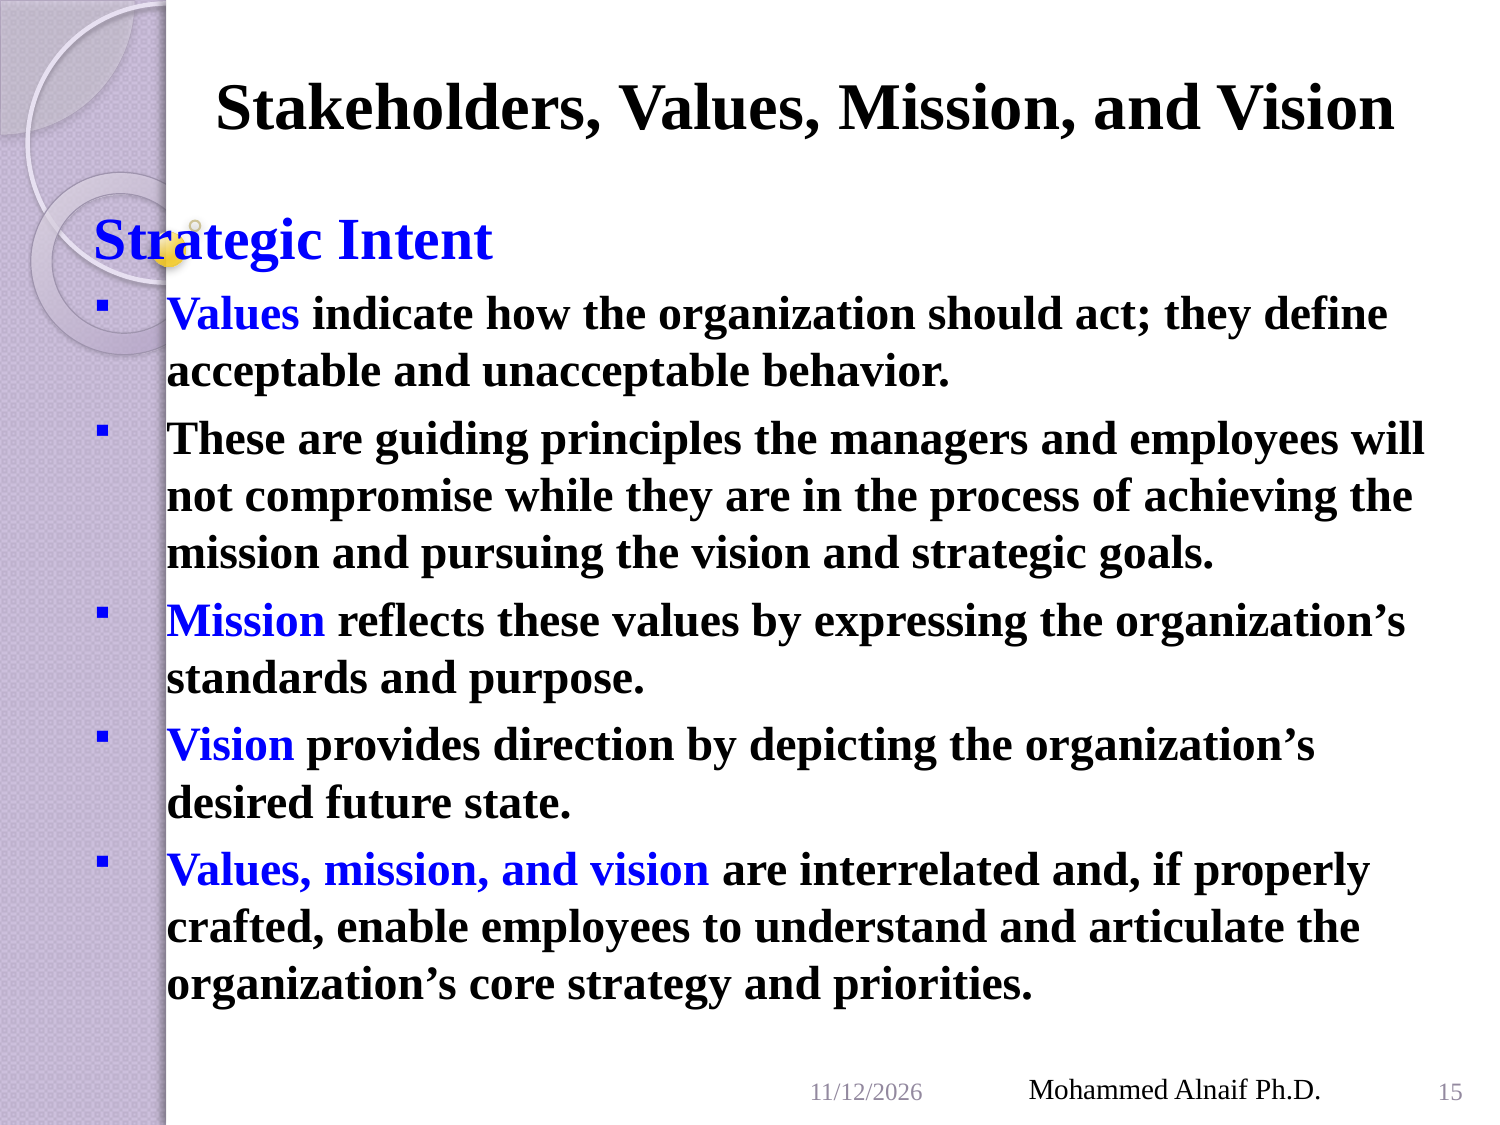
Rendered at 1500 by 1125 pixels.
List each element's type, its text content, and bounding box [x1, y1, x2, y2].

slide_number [587, 1038, 937, 1113]
footer Mohammed Alnaif Ph.D. [937, 1038, 1413, 1113]
slide_number 15 [1413, 1034, 1488, 1113]
subtitle Strategic Intent Values indicate how the organization should act; they define acceptable and unacceptable behavior. These are guiding principles the managers and employees will not compromise while they are in the process of achieving the mission and pursuing the vision and strategic goals. Mission reflects these values by expressing the organization’s standards and purpose. Vision provides direction by depicting the organization’s desired future state. Values, mission, and vision are interrelated and, if properly crafted, enable employees to understand and articulate the organization’s core strategy and priorities. [75, 200, 1450, 1038]
title Stakeholders, Values, Mission, and Vision [162, 37, 1450, 150]
